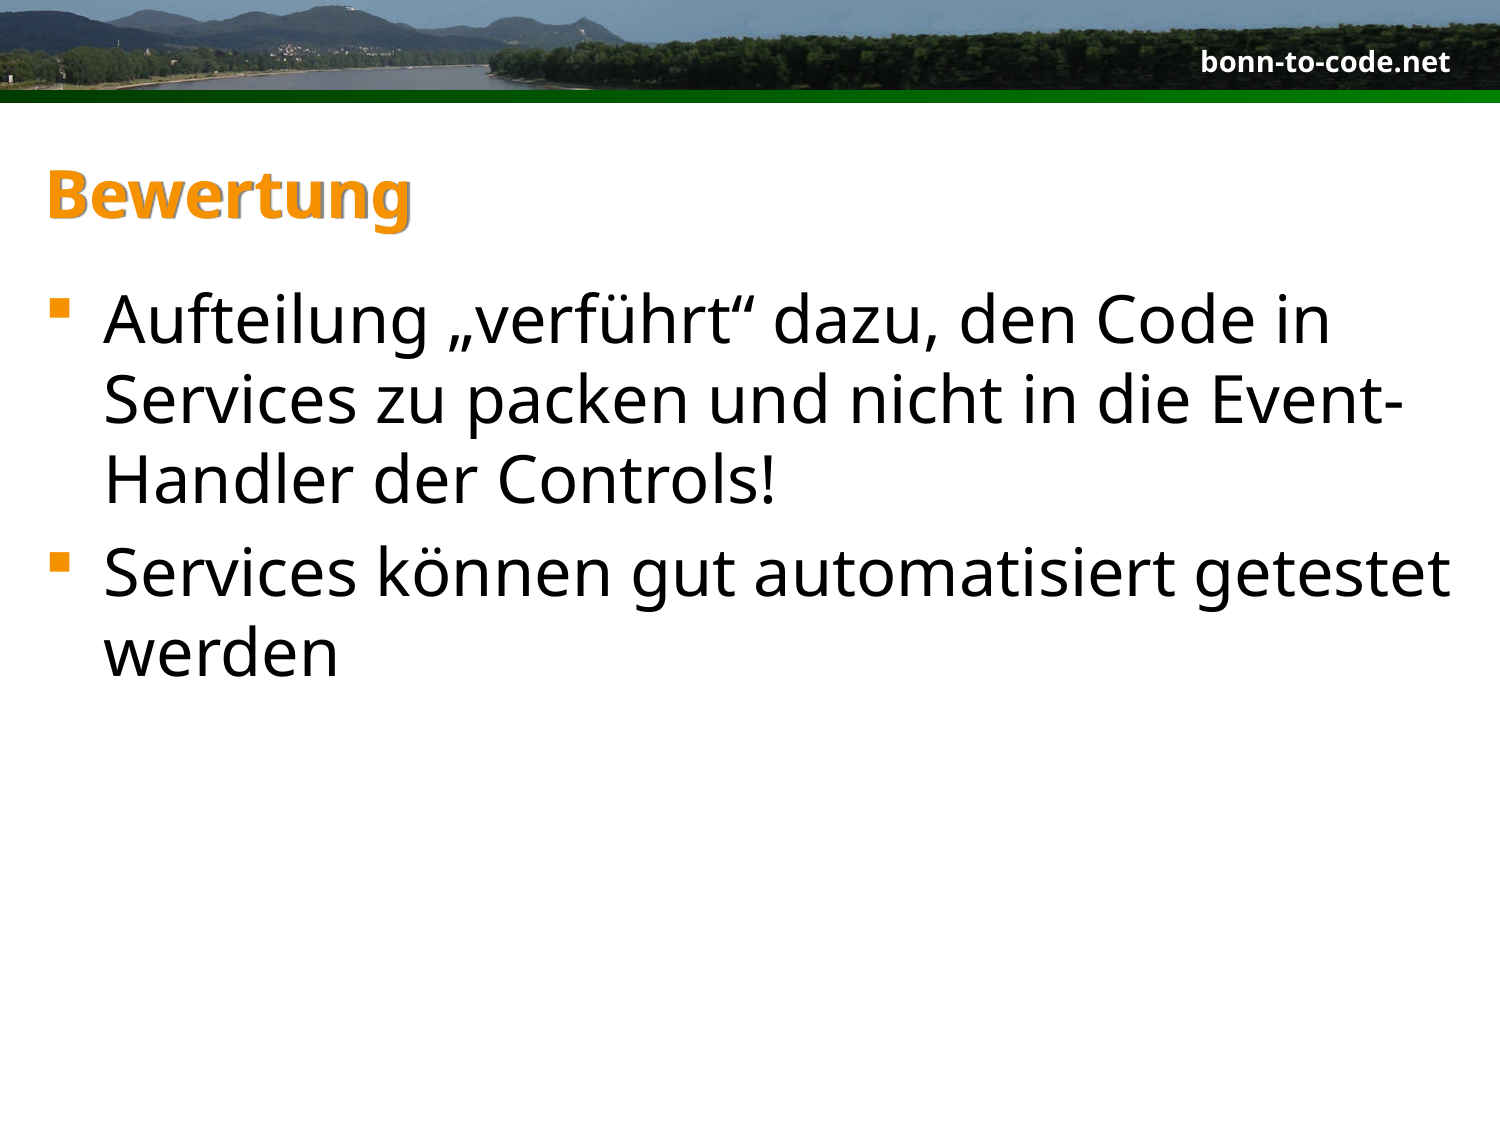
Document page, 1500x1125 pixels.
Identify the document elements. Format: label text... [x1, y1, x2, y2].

title Bewertung [29, 113, 1471, 269]
picture [0, 0, 1500, 90]
list Aufteilung „verführt“ dazu, den Code in Services zu packen und nicht in die Event-Handler der Controls! Services können gut automatisiert getestet werden [29, 269, 1471, 1125]
